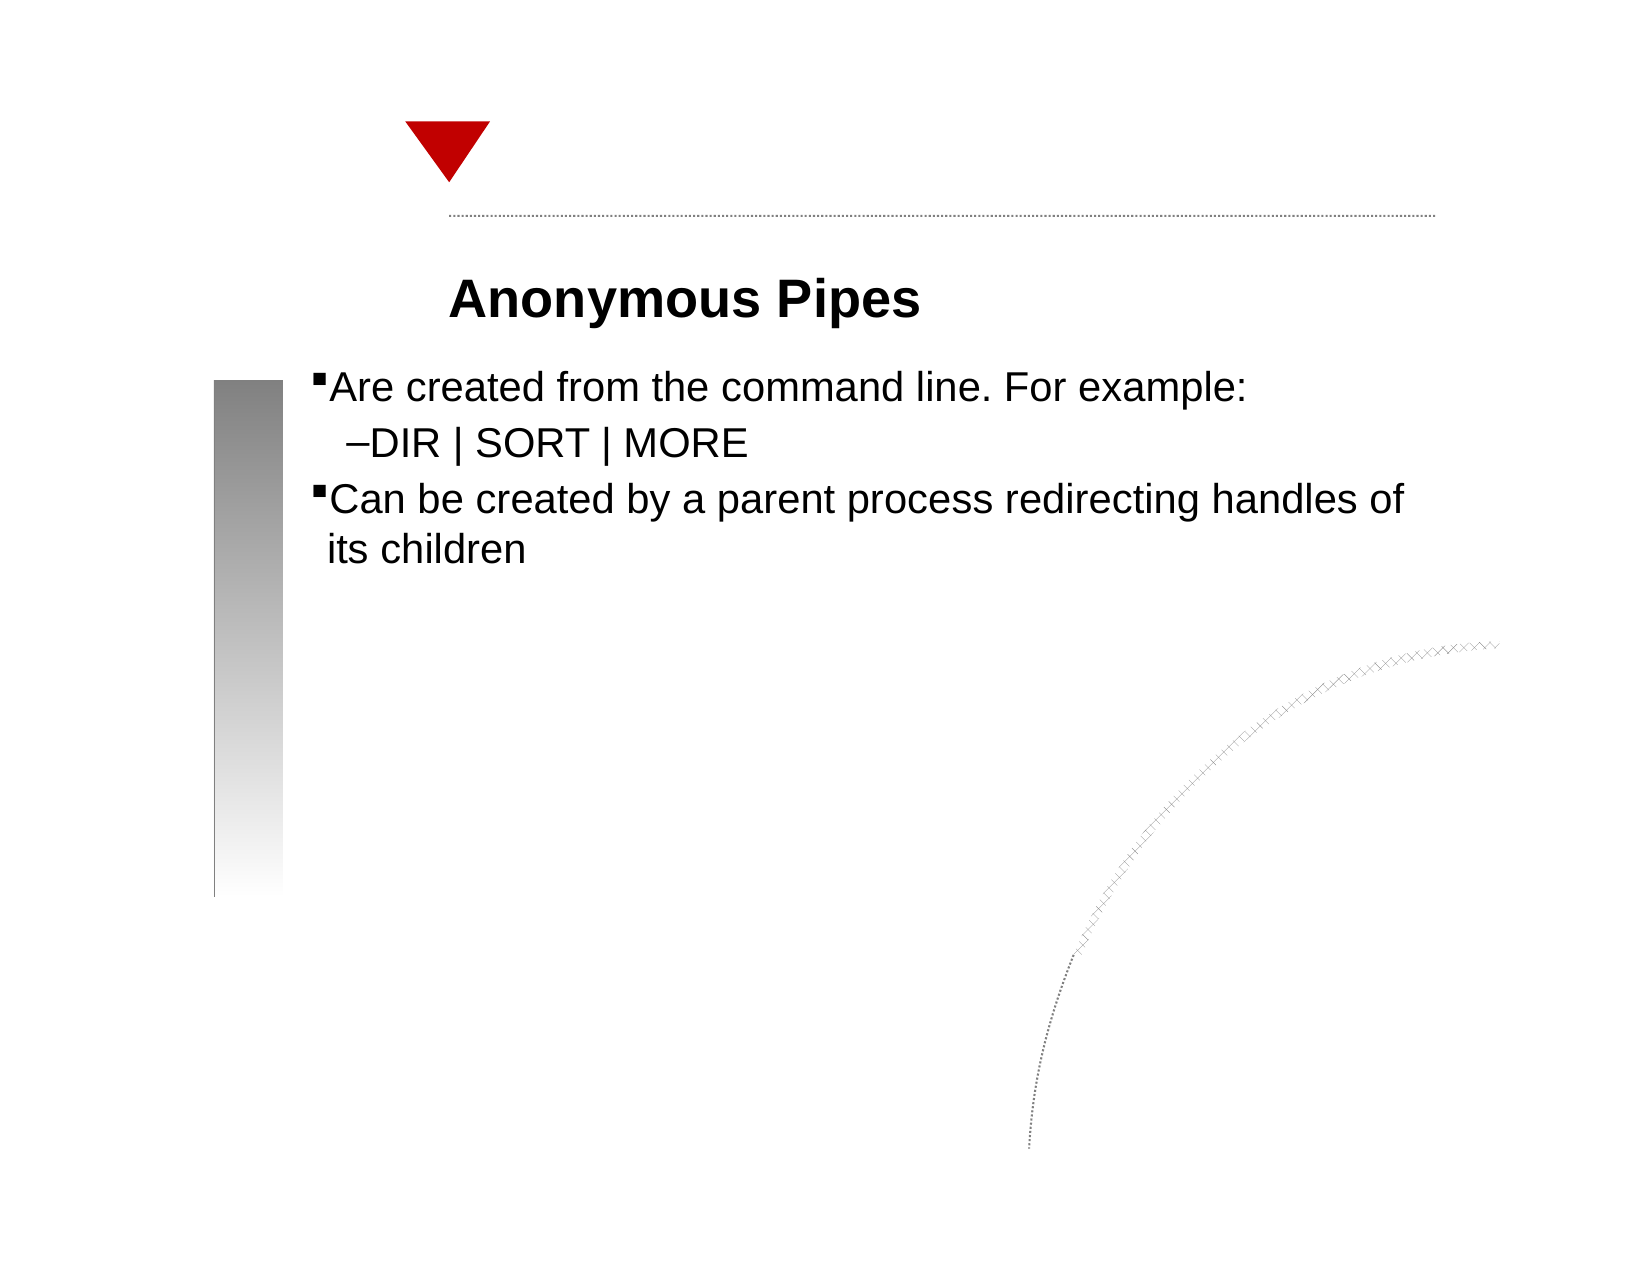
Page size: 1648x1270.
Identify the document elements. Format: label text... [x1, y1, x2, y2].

text_box Anonymous Pipes [448, 263, 1439, 329]
text_box Are created from the command line. For example: DIR | SORT | MORE Can be created by a parent process redirecting handles of its children [310, 359, 1434, 572]
